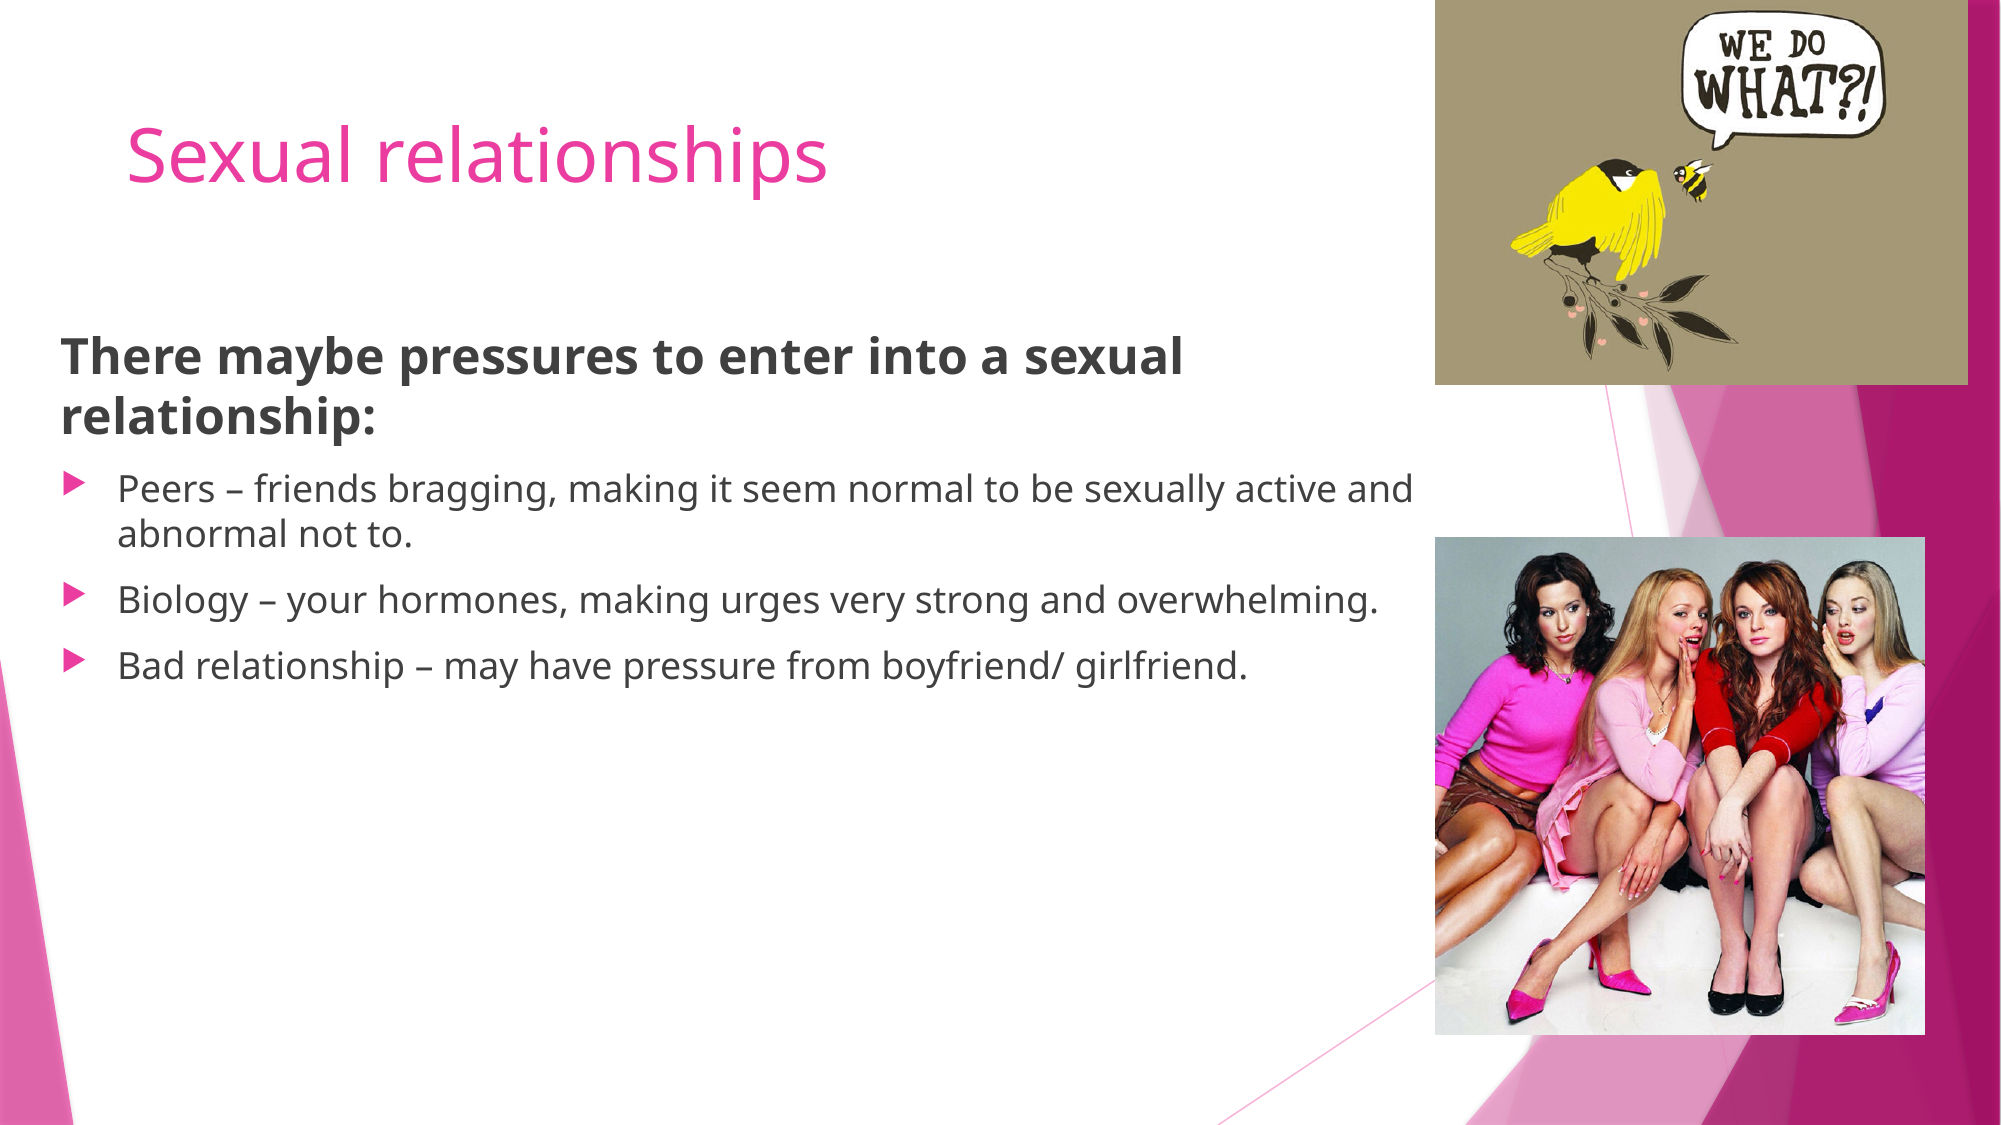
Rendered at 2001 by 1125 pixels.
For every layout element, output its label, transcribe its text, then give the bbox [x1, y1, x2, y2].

title Sexual relationships [111, 99, 1430, 316]
picture [1435, 537, 1925, 1035]
picture [1435, 0, 1968, 385]
list There maybe pressures to enter into a sexual relationship: Peers – friends bragging, making it seem normal to be sexually active and abnormal not to. Biology – your hormones, making urges very strong and overwhelming. Bad relationship – may have pressure from boyfriend/ girlfriend. [45, 316, 1457, 954]
